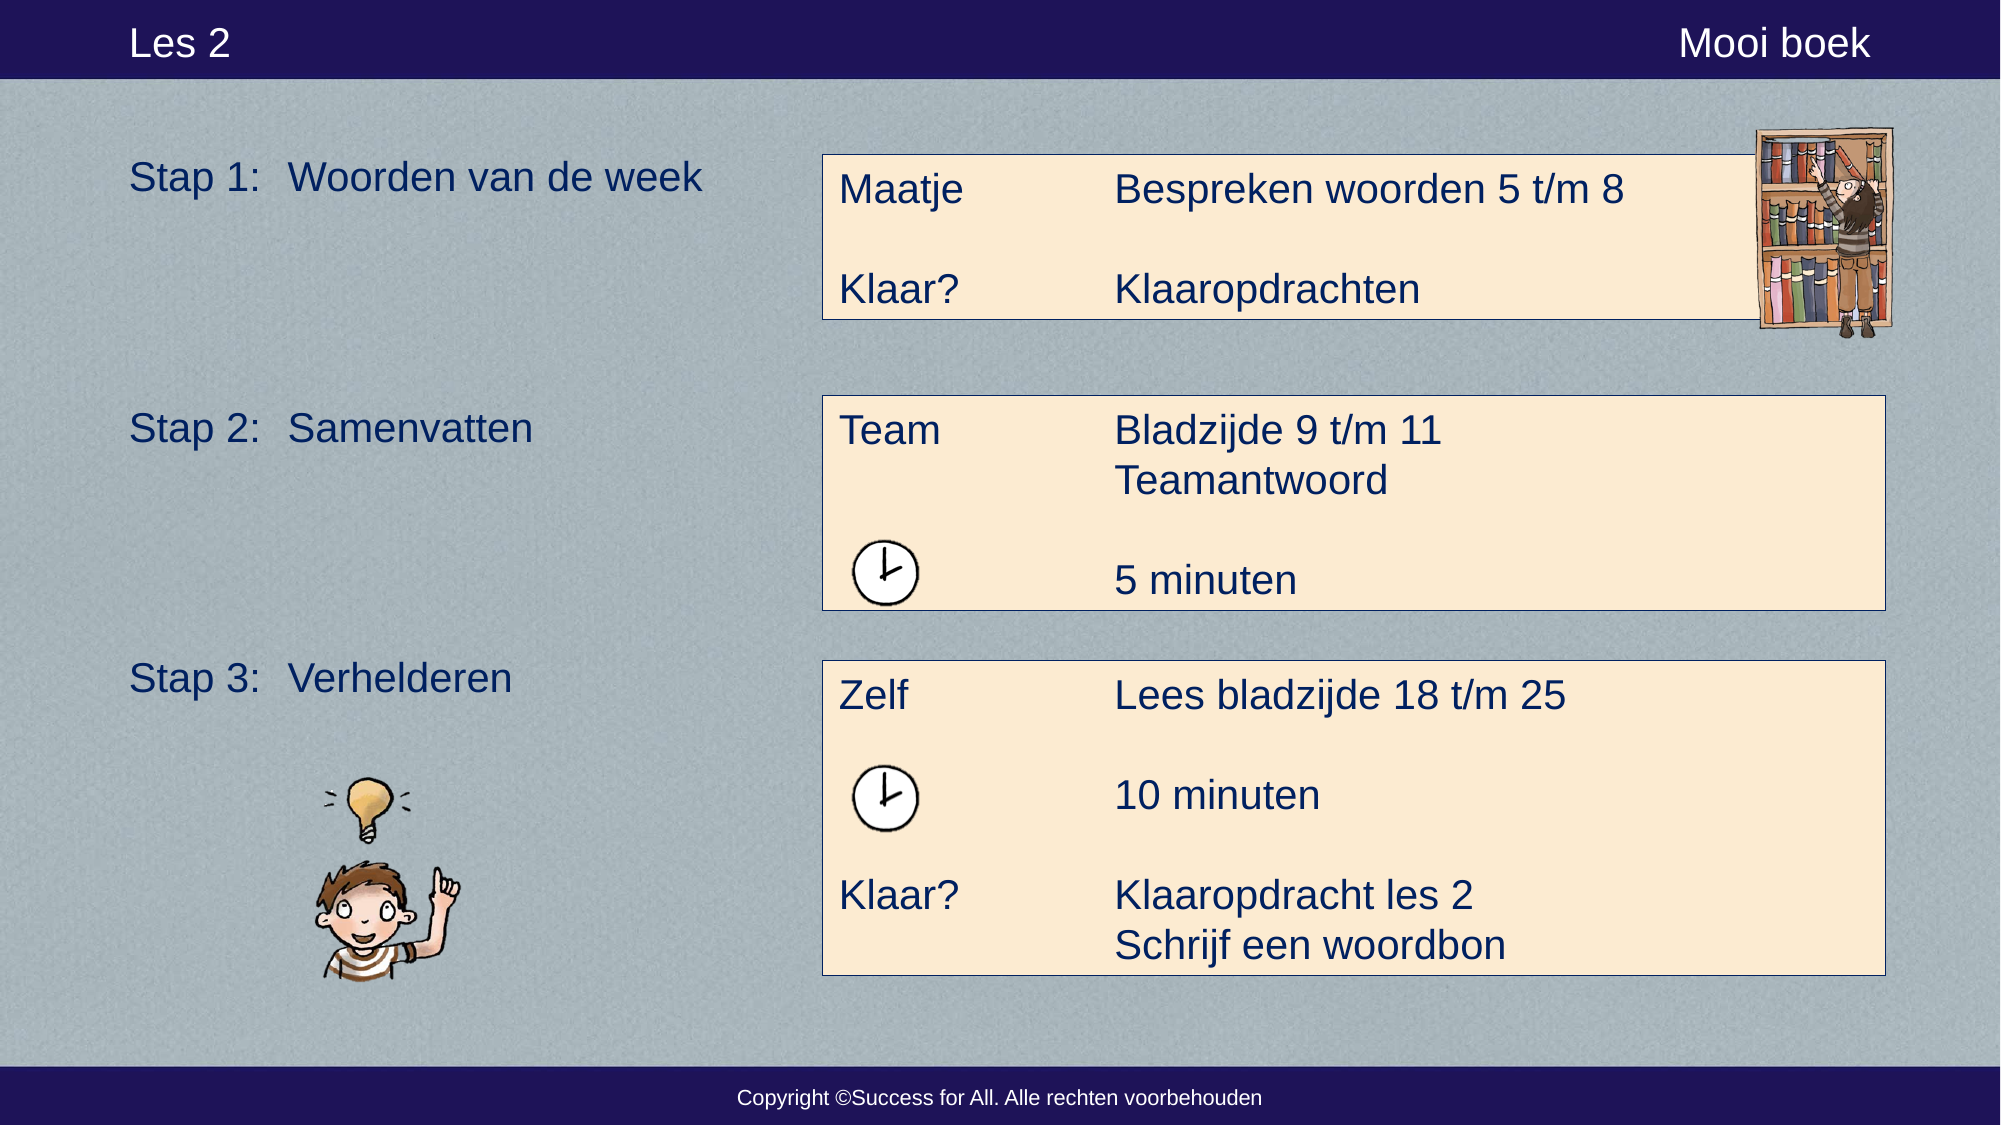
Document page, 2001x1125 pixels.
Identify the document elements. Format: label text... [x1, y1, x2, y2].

text_box Stap 1: Woorden van de week Stap 2: Samenvatten Stap 3: Verhelderen [114, 142, 907, 758]
text_box Copyright ©Success for All. Alle rechten voorbehouden [0, 1076, 2000, 1125]
text_box Mooi boek [999, 8, 1886, 73]
text_box Les 2 [114, 8, 354, 73]
picture [0, 0, 2001, 1125]
text_box Zelf Lees bladzijde 18 t/m 25 10 minuten Klaar? Klaaropdracht les 2 Schrijf een woordbon [822, 660, 1886, 976]
text_box Maatje Bespreken woorden 5 t/m 8 Klaar? Klaaropdrachten [822, 154, 1741, 320]
text_box Team Bladzijde 9 t/m 11 Teamantwoord 5 minuten [822, 395, 1886, 611]
